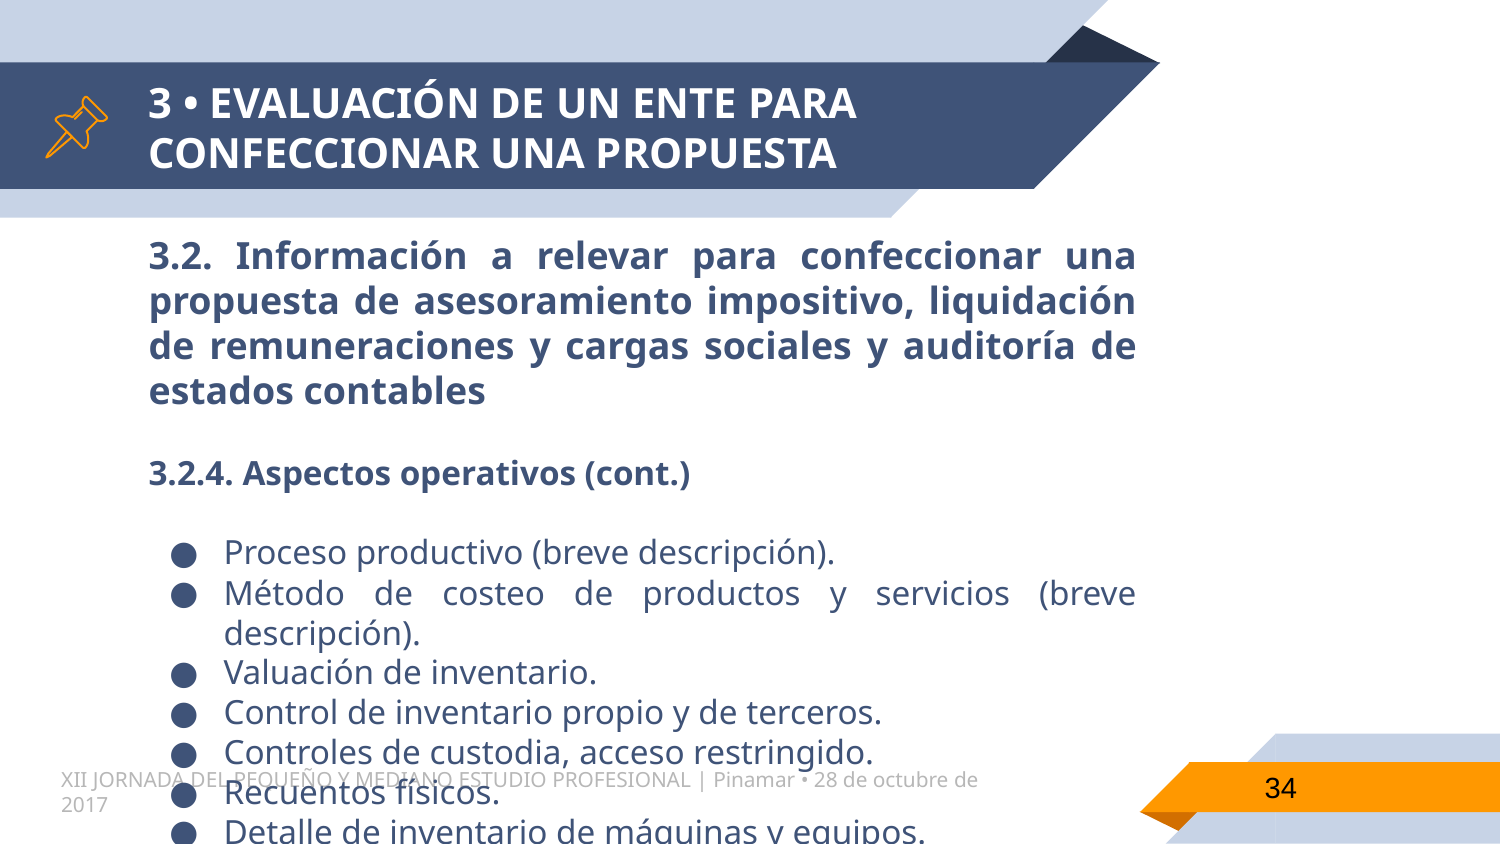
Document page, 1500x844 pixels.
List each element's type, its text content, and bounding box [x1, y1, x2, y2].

slide_number 34 [1249, 760, 1494, 813]
text_box 3.2. Información a relevar para confeccionar una propuesta de asesoramiento impositivo, liquidación de remuneraciones y cargas sociales y auditoría de estados contables 3.2.4. Aspectos operativos (cont.) Proceso productivo (breve descripción). Método de costeo de productos y servicios (breve descripción). Valuación de inventario. Control de inventario propio y de terceros. Controles de custodia, acceso restringido. Recuentos físicos. Detalle de inventario de máquinas y equipos. [133, 217, 1153, 791]
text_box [46, 96, 108, 158]
title 3 • EVALUACIÓN DE UN ENTE PARA CONFECCIONAR UNA PROPUESTA [133, 64, 1101, 190]
